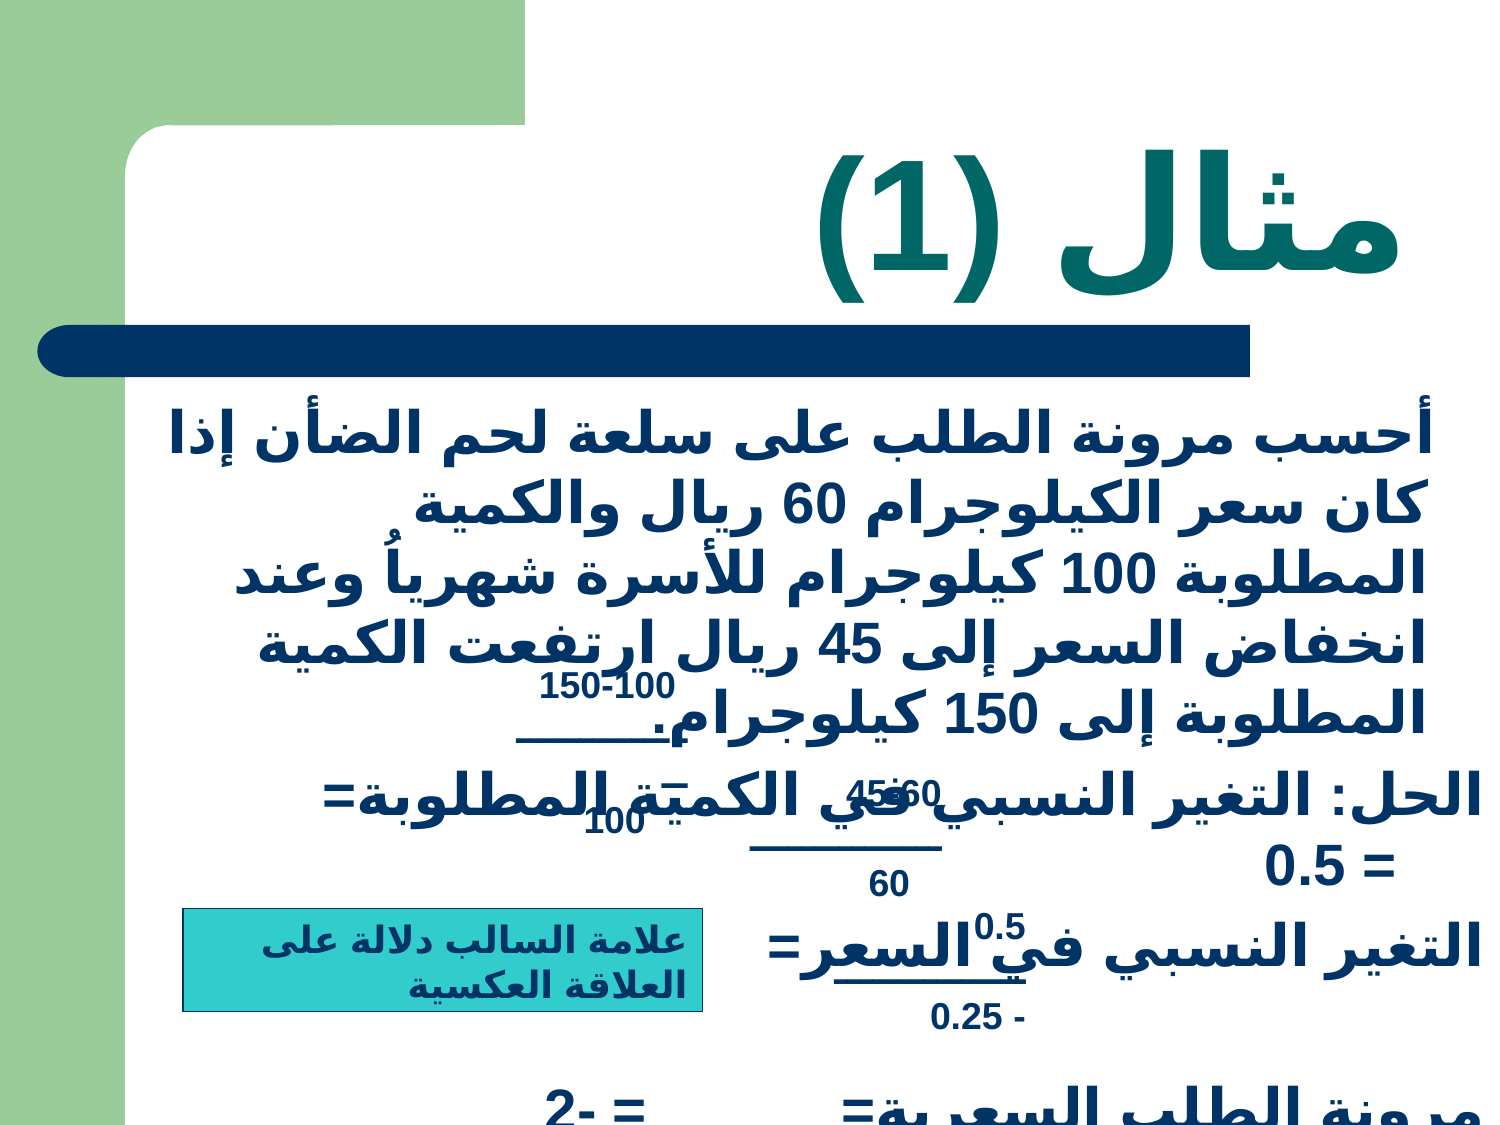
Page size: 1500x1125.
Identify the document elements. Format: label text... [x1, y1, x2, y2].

list أحسب مرونة الطلب على سلعة لحم الضأن إذا كان سعر الكيلوجرام 60 ريال والكمية المطلوبة 100 كيلوجرام للأسرة شهرياُ وعند انخفاض السعر إلى 45 ريال ارتفعت الكمية المطلوبة إلى 150 كيلوجرام. الحل: التغير النسبي في الكمية المطلوبة= = 0.5 التغير النسبي في السعر= = -0.25 مرونة الطلب السعرية= = -2 [137, 387, 1500, 1125]
title مثال (1) [125, 125, 1425, 313]
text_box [182, 653, 1118, 1046]
